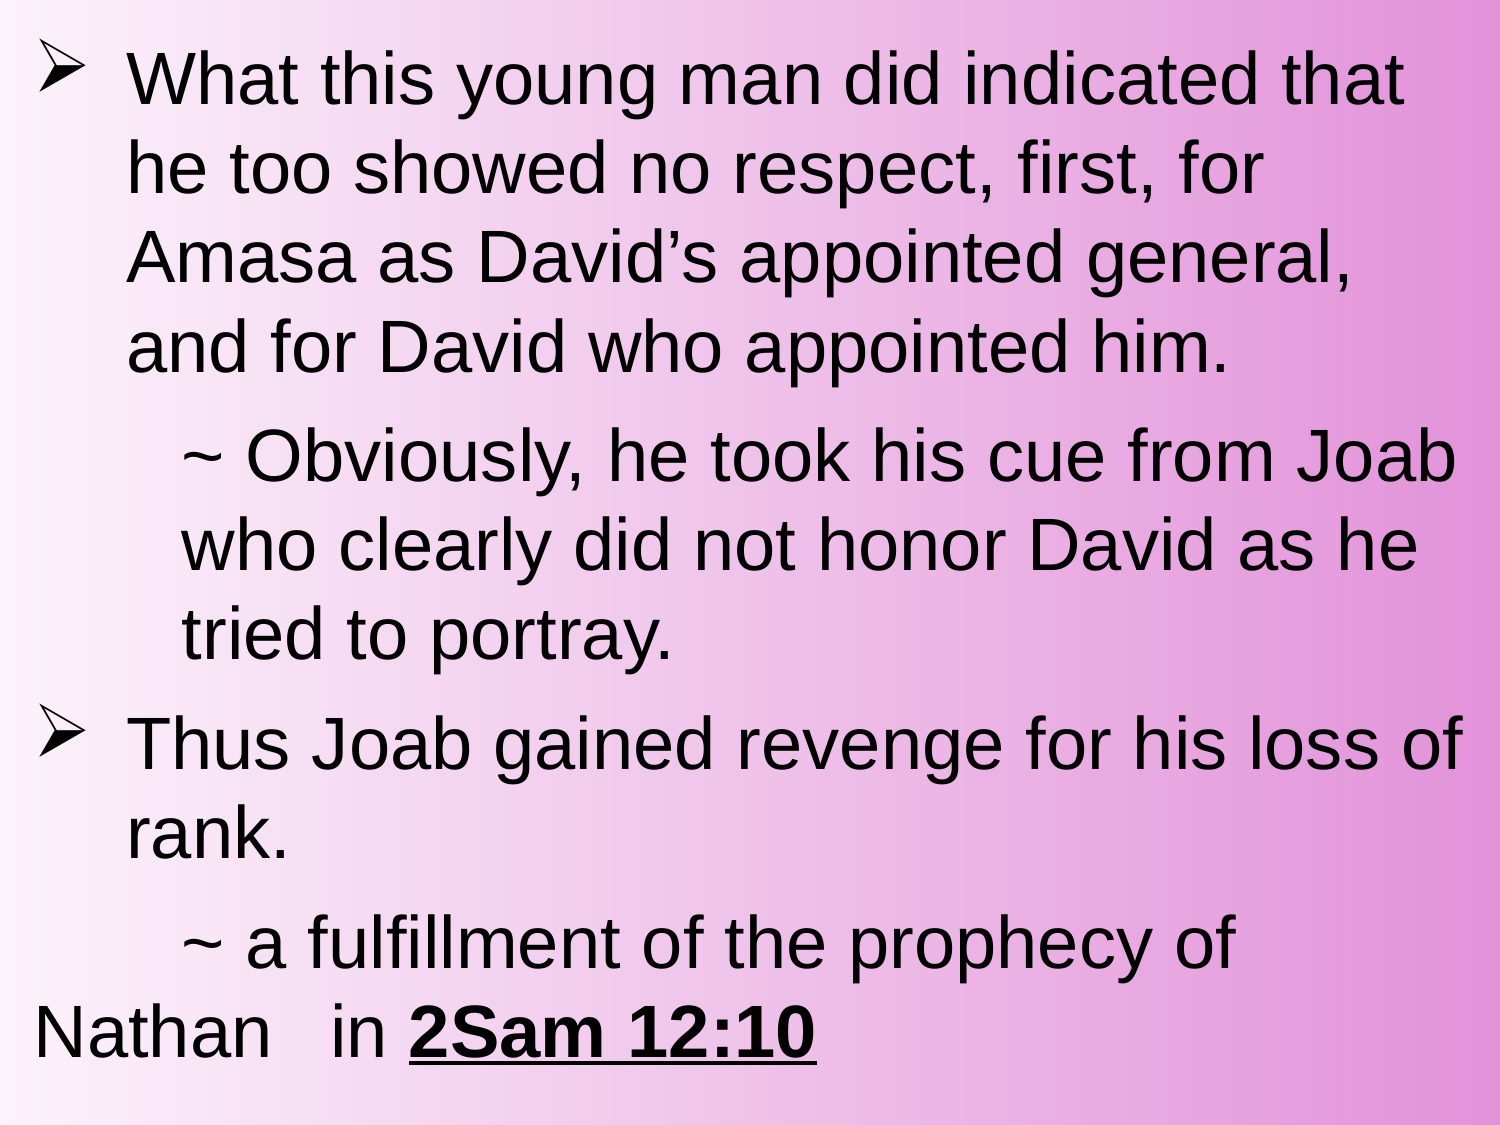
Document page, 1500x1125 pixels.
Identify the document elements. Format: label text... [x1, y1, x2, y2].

subtitle What this young man did indicated that he too showed no respect, first, for Amasa as David’s appointed general, and for David who appointed him. ~ Obviously, he took his cue from Joab who clearly did not honor David as he tried to portray. Thus Joab gained revenge for his loss of rank. ~ a fulfillment of the prophecy of Nathan in 2Sam 12:10 [18, 23, 1482, 1106]
